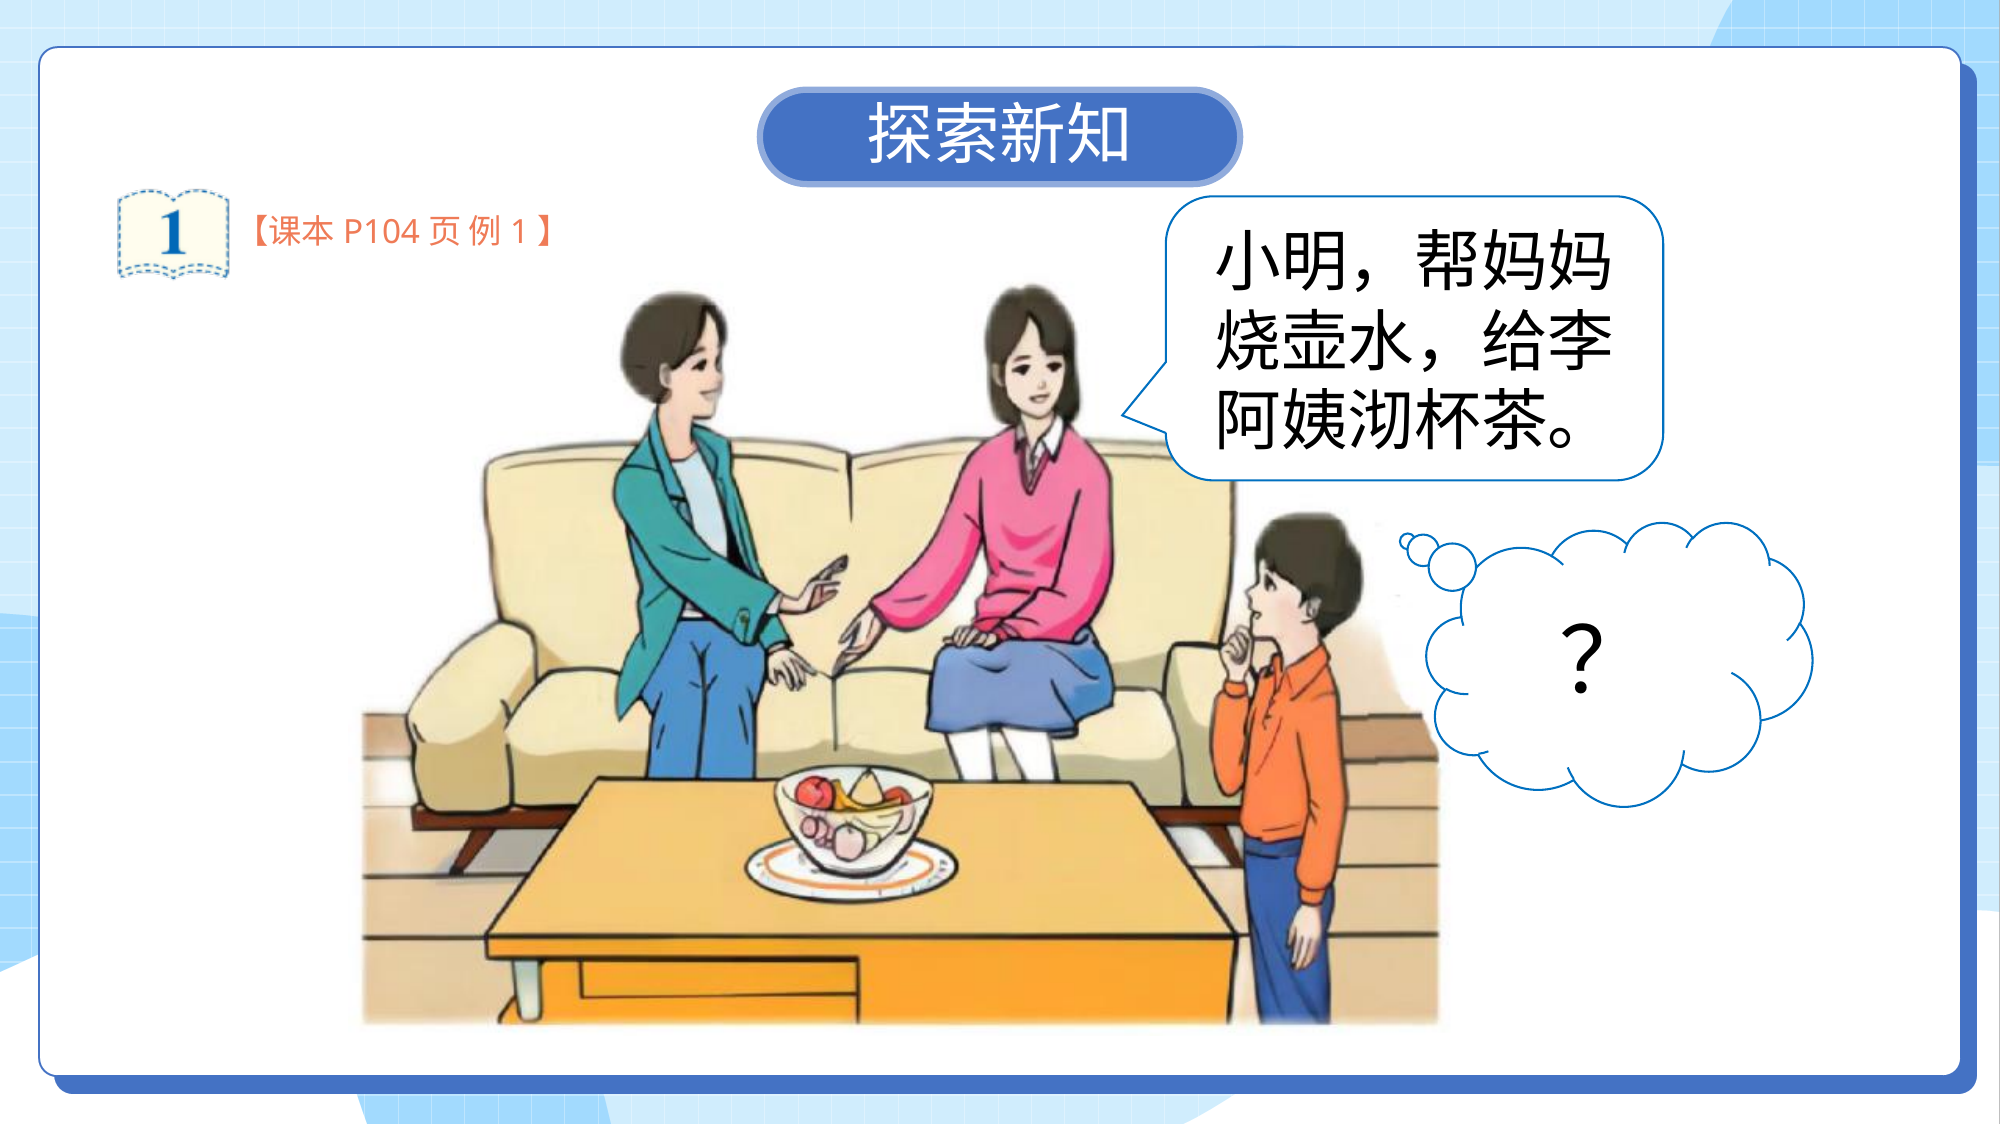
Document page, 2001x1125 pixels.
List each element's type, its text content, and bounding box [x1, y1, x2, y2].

text_box 小明，帮妈妈烧壶水，给李阿姨沏杯茶。 [1166, 195, 1665, 482]
text_box ？ [1463, 521, 1814, 808]
picture [0, 0, 2000, 1125]
text_box 【课本P104页 例1】 [245, 202, 620, 258]
text_box 探索新知 [759, 89, 1241, 185]
